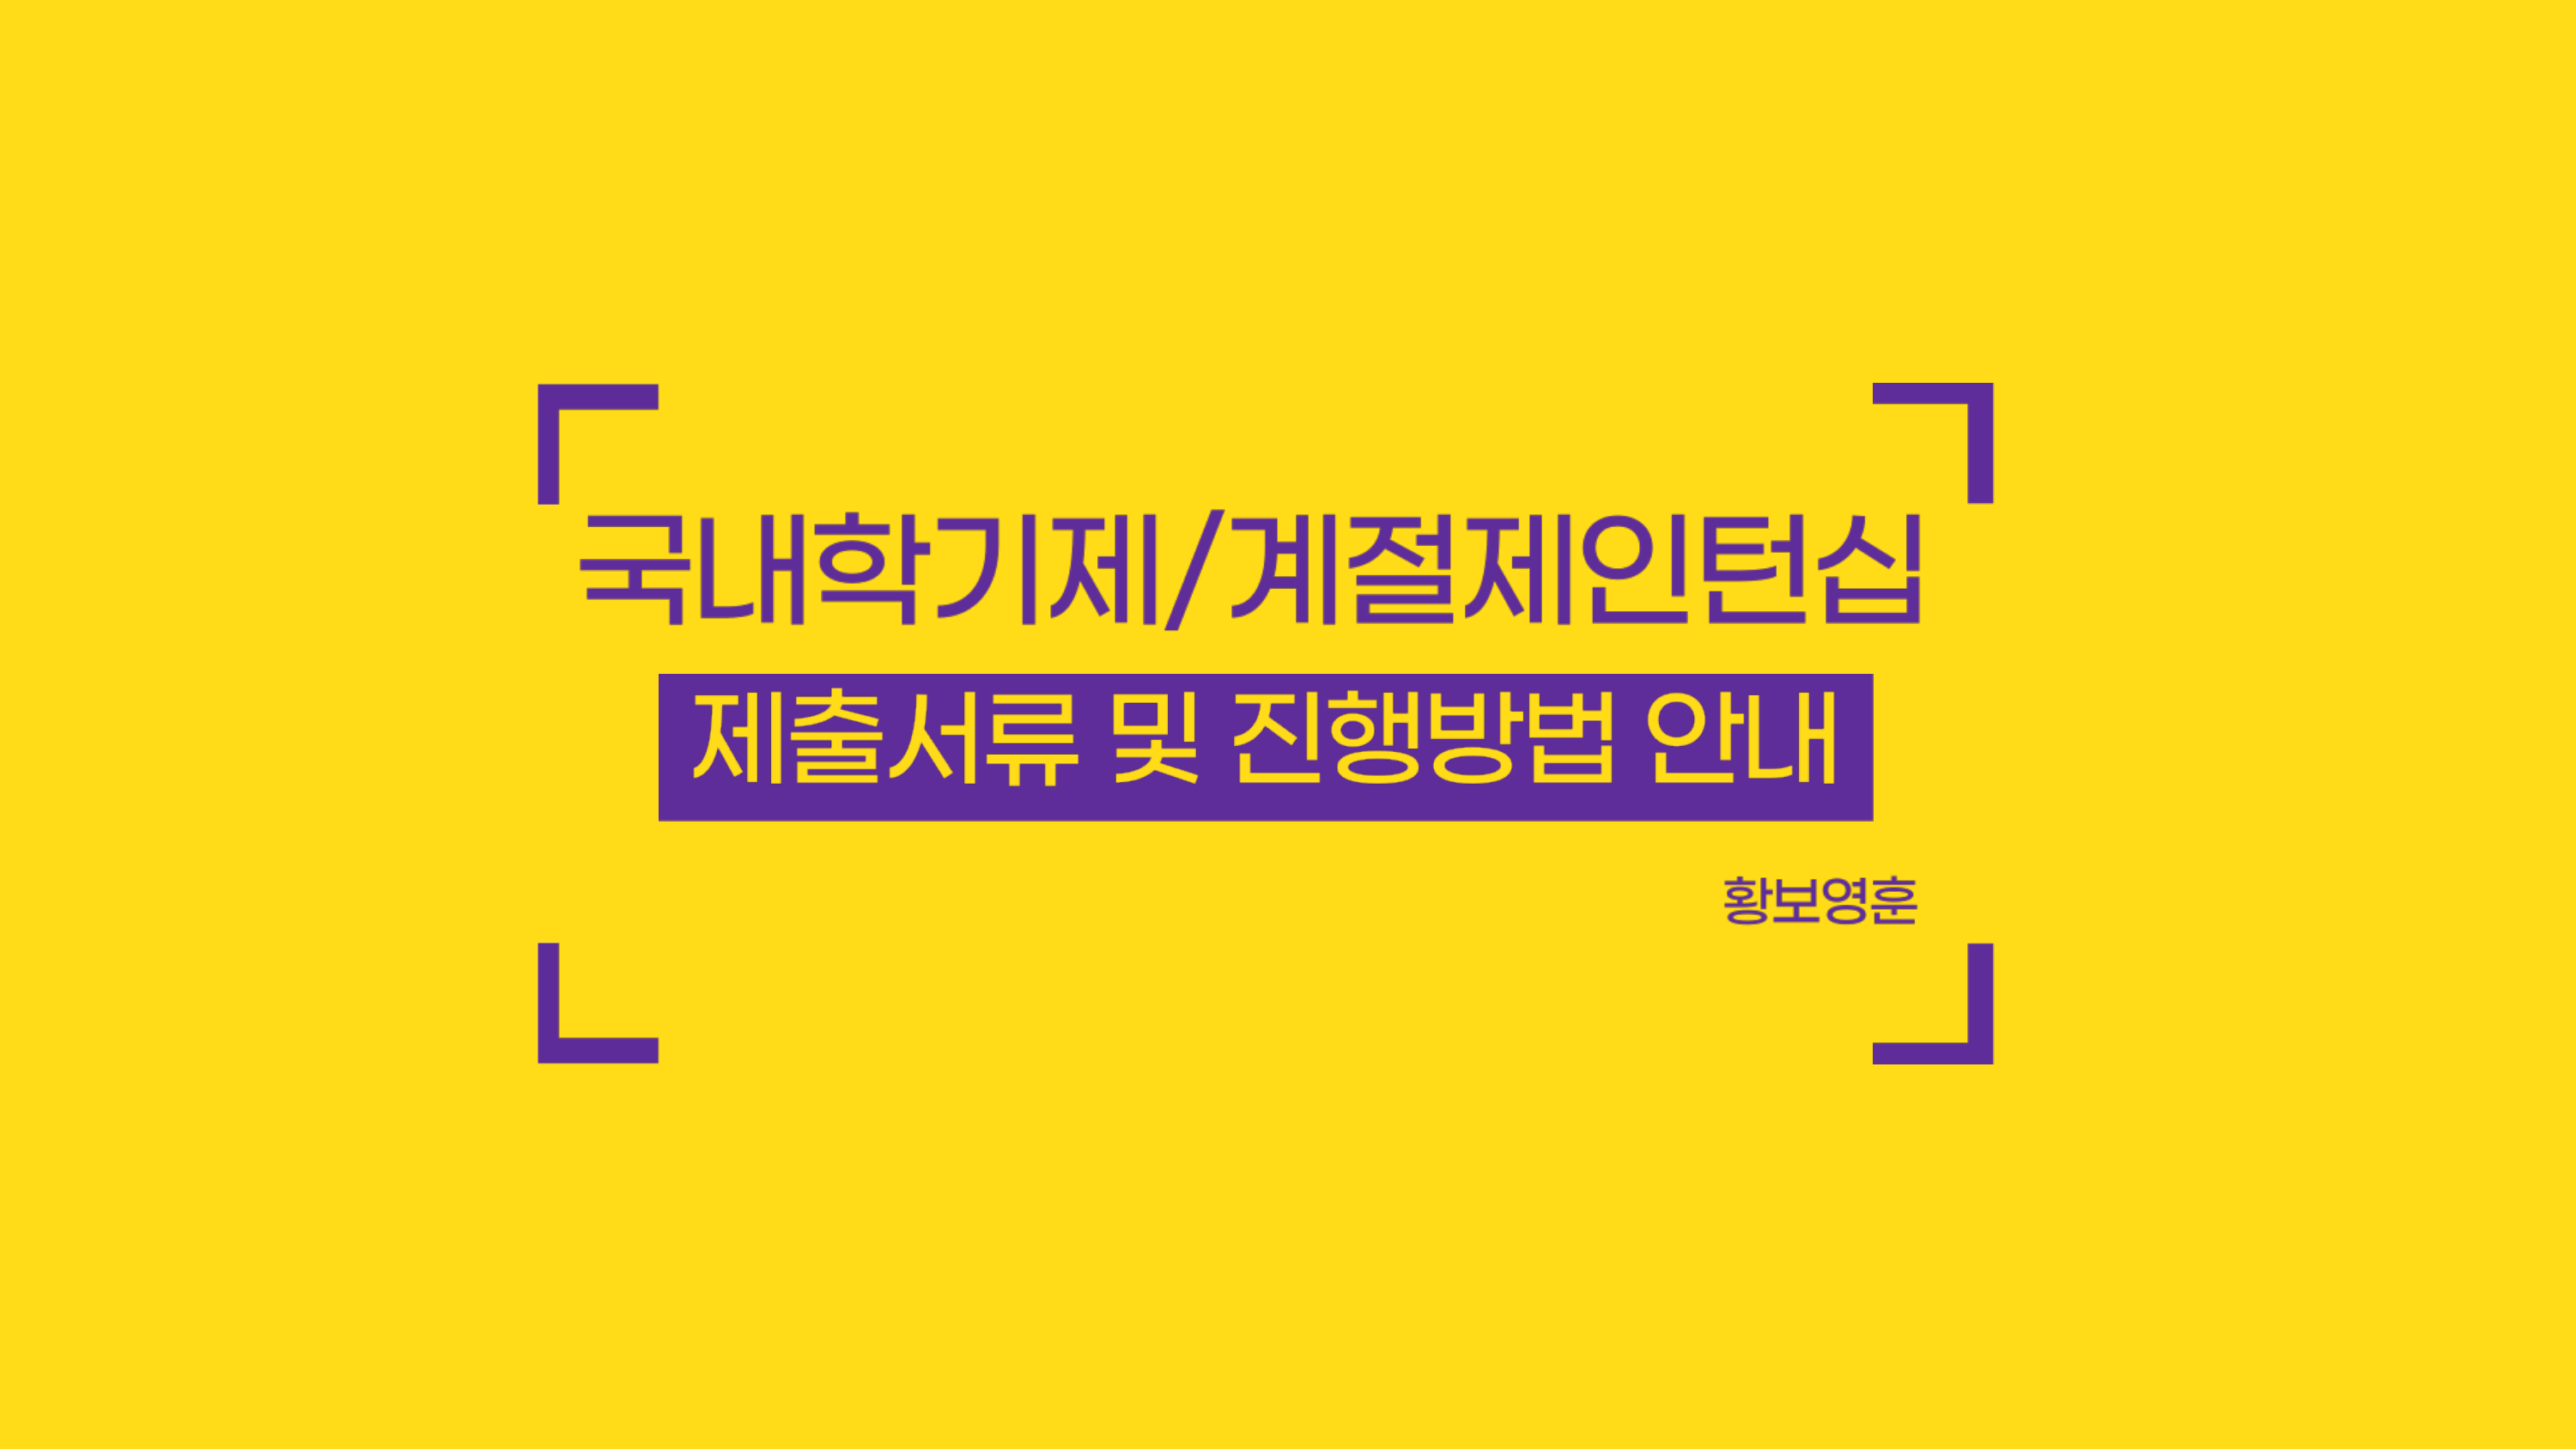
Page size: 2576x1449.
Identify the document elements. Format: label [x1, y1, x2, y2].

picture [554, 475, 1991, 835]
text_box [1873, 382, 1995, 505]
picture [1714, 862, 1947, 950]
text_box [538, 943, 659, 1064]
text_box [1873, 943, 1995, 1064]
text_box [538, 383, 659, 505]
